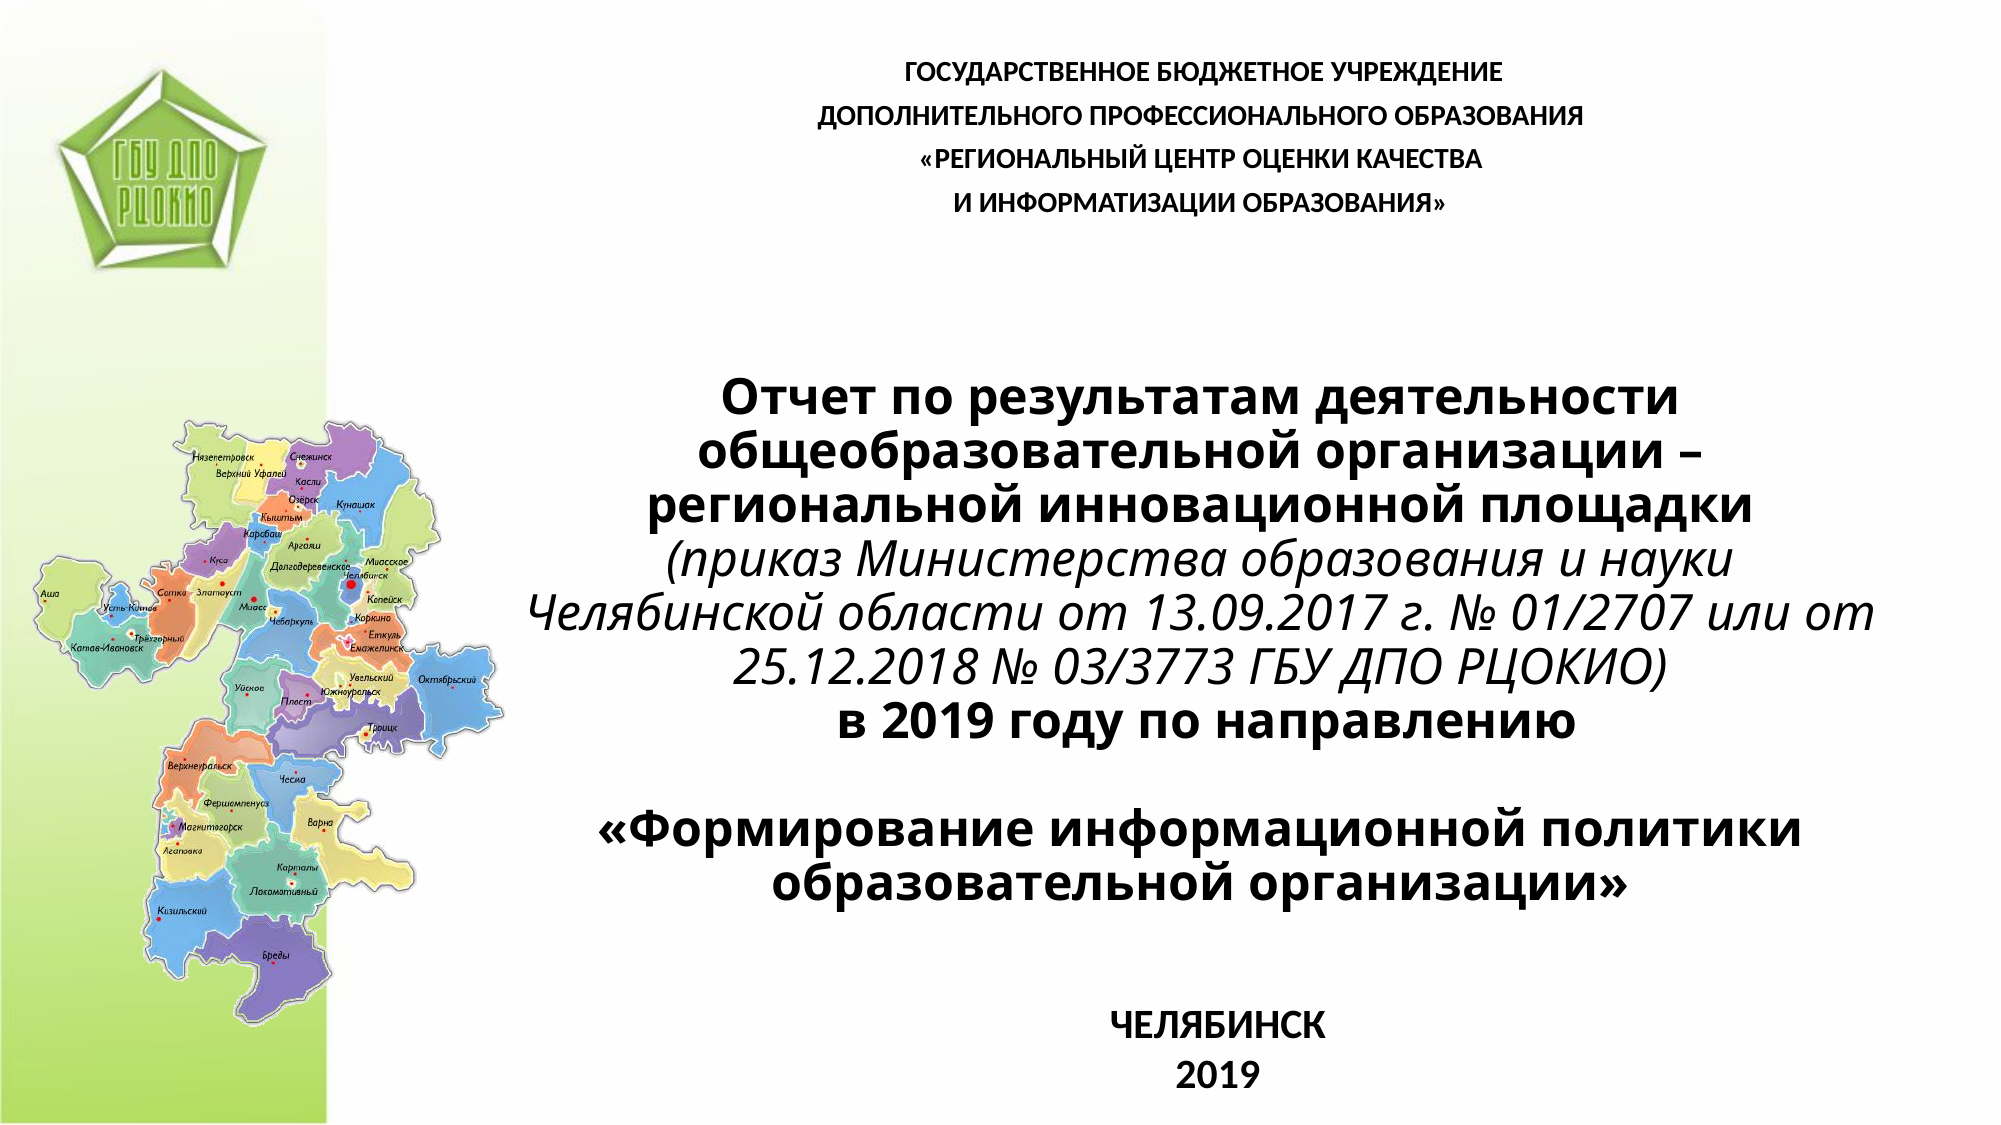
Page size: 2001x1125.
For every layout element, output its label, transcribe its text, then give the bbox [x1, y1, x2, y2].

text_box ЧЕЛЯБИНСК 2019 [1049, 988, 1386, 1125]
text_box Отчет по результатам деятельности общеобразовательной организации – региональной инновационной площадки (приказ Министерства образования и науки Челябинской области от 13.09.2017 г. № 01/2707 или от 25.12.2018 № 03/3773 ГБУ ДПО РЦОКИО) в 2019 году по направлению «Формирование информационной политики образовательной организации» [502, 271, 1900, 919]
picture [0, 0, 2001, 1125]
text_box ГОСУДАРСТВЕННОЕ БЮДЖЕТНОЕ УЧРЕЖДЕНИЕ ДОПОЛНИТЕЛЬНОГО ПРОФЕССИОНАЛЬНОГО ОБРАЗОВАНИЯ «РЕГИОНАЛЬНЫЙ ЦЕНТР ОЦЕНКИ КАЧЕСТВА И ИНФОРМАТИЗАЦИИ ОБРАЗОВАНИЯ» [420, 0, 1982, 226]
